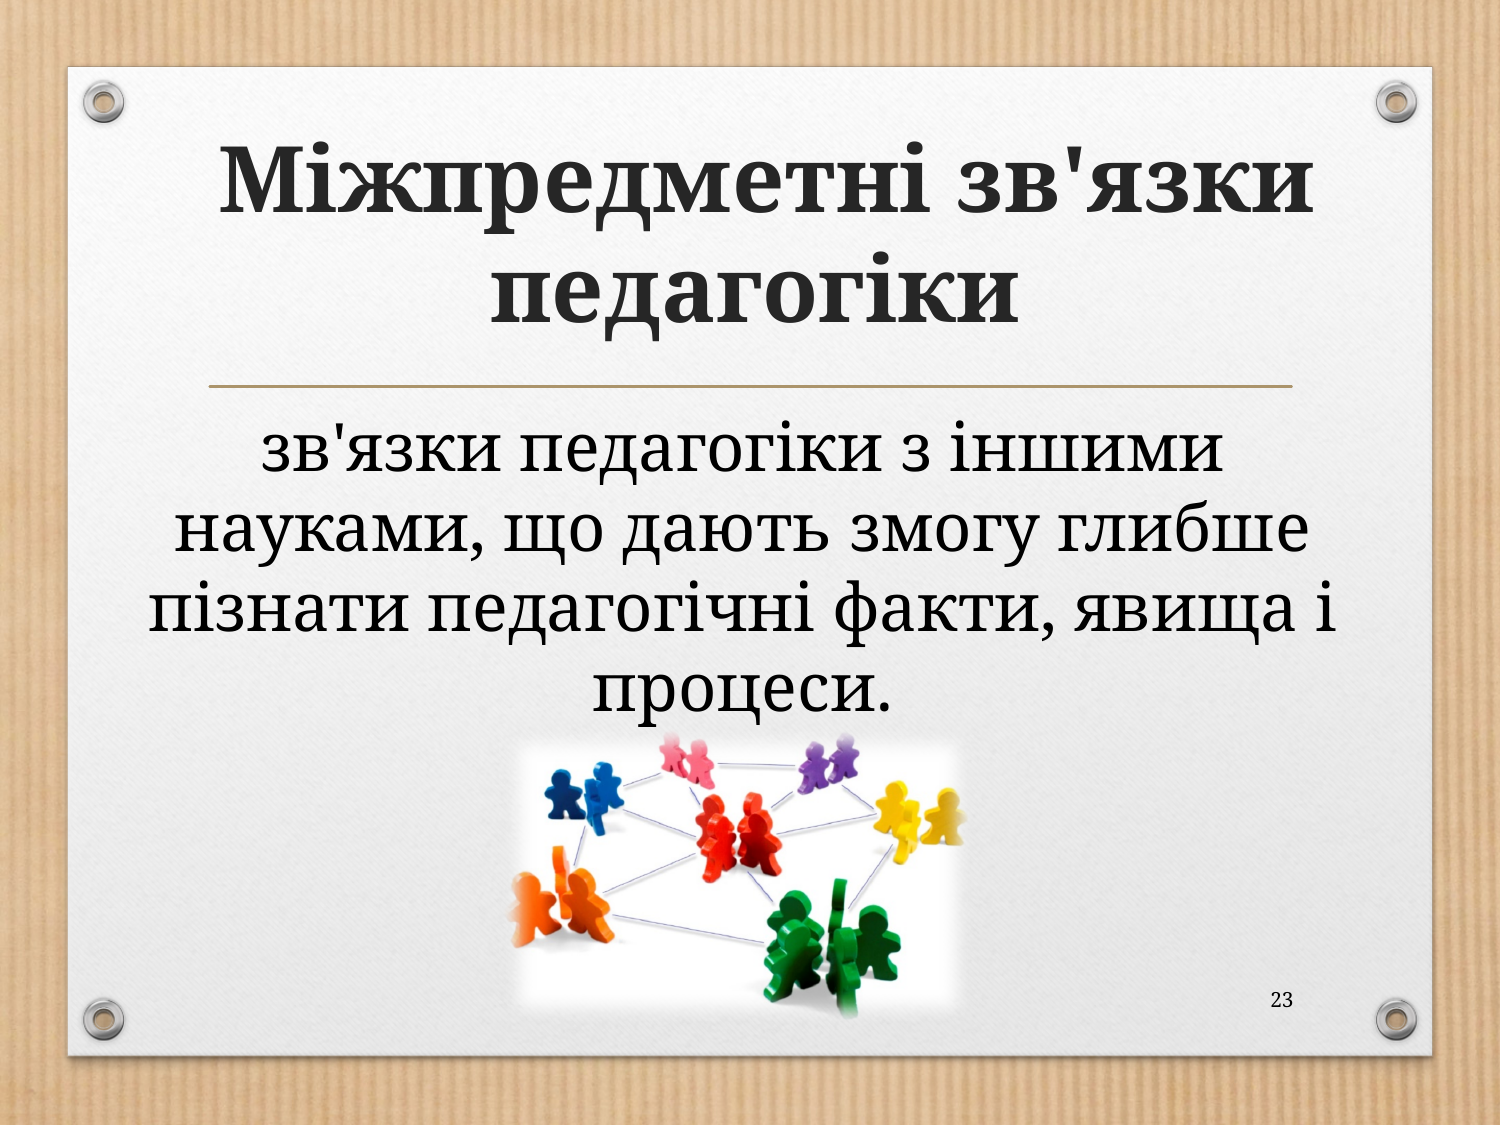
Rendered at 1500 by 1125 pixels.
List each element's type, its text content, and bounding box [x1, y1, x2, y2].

picture [0, 0, 1500, 1125]
slide_number 23 [1243, 977, 1309, 1024]
text_box зв'язки педагогіки з іншими науками, що дають змогу глибше пізнати педагогічні факти, явища і процеси. [84, 397, 1402, 732]
title Міжпредметні зв'язки педагогіки [85, 137, 1449, 325]
